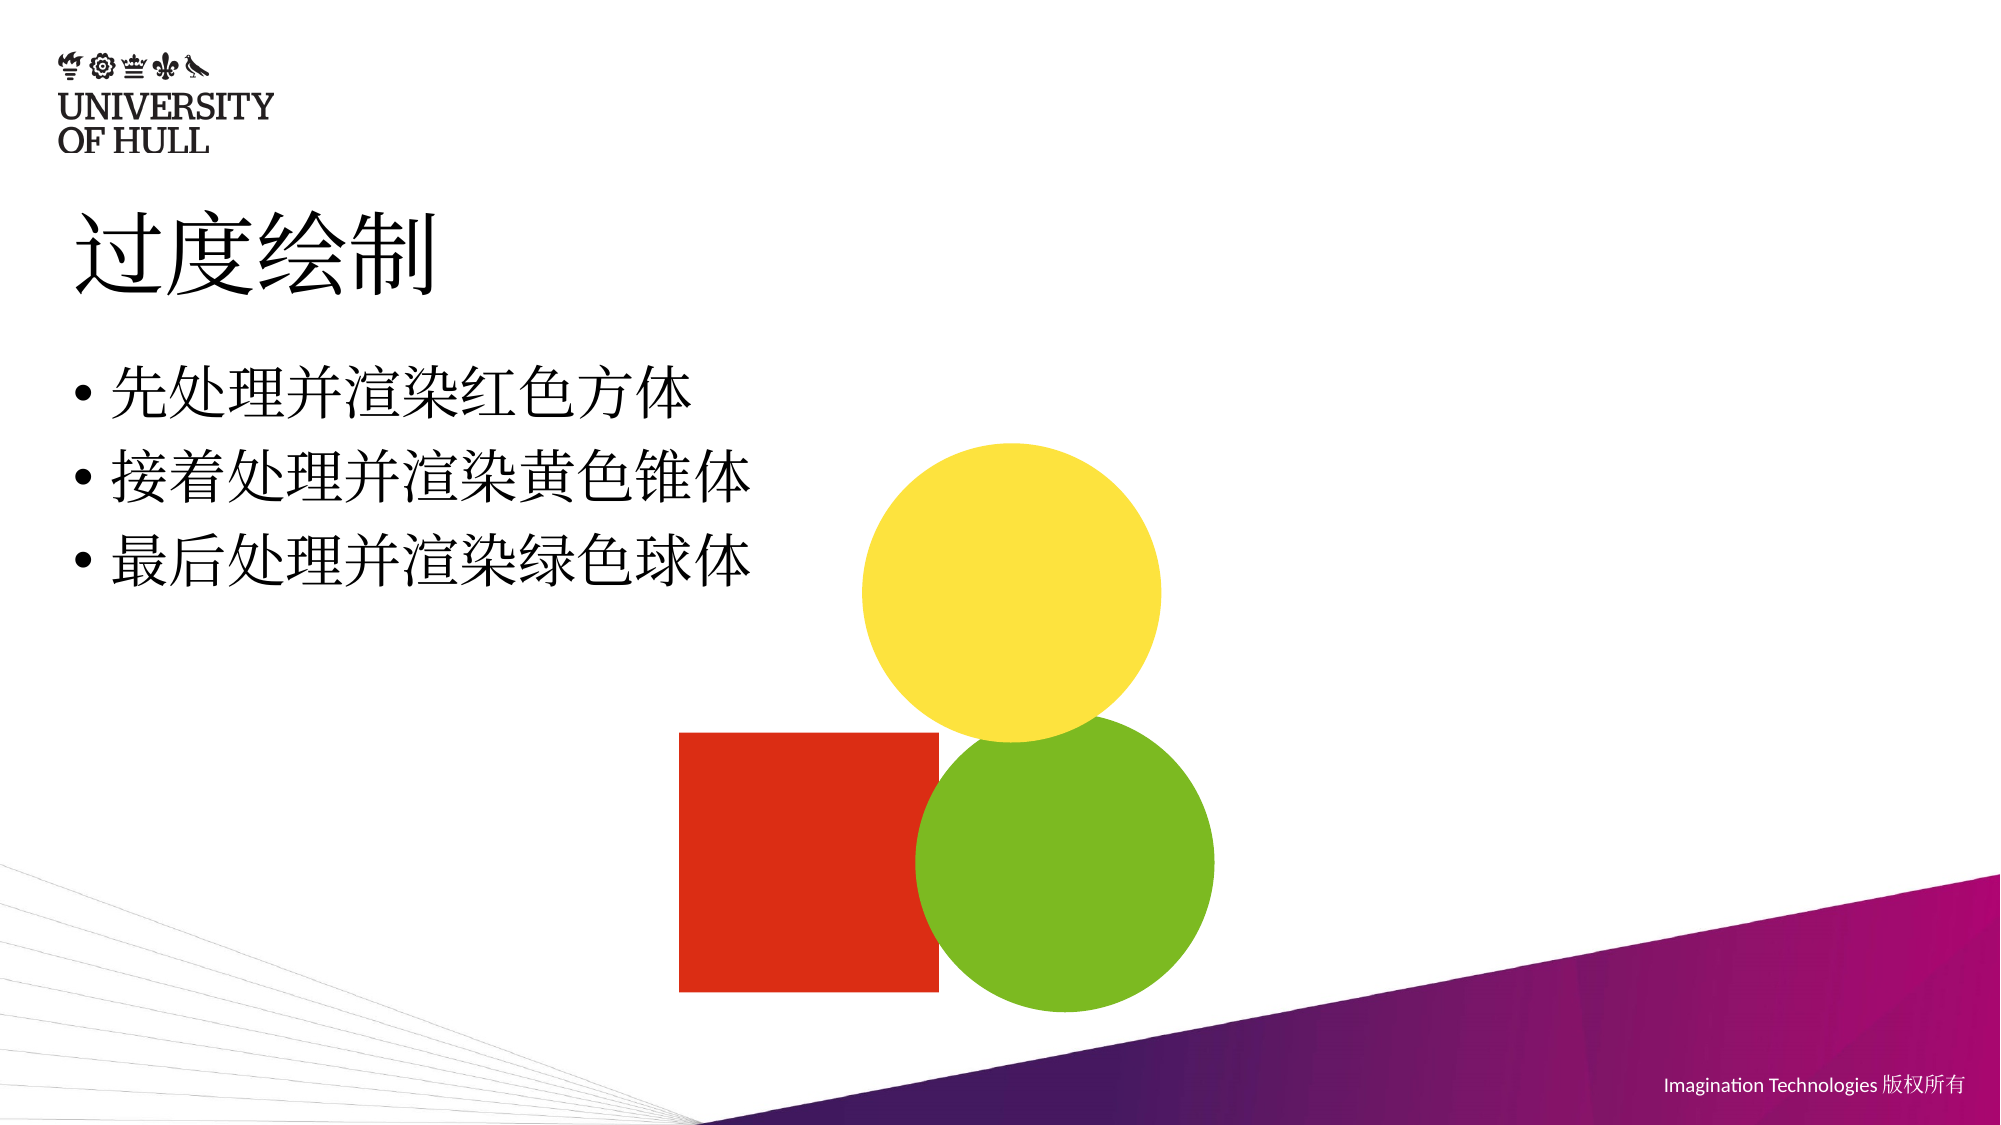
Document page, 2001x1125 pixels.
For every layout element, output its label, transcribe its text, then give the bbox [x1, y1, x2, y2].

text_box [678, 732, 939, 993]
picture [0, 0, 2000, 1125]
text_box [915, 716, 1215, 1013]
text_box [862, 443, 1162, 743]
list 先处理并渲染红色方体 接着处理并渲染黄色锥体 最后处理并渲染绿色球体 [57, 356, 1931, 1074]
title 过度绘制 [57, 178, 1931, 340]
